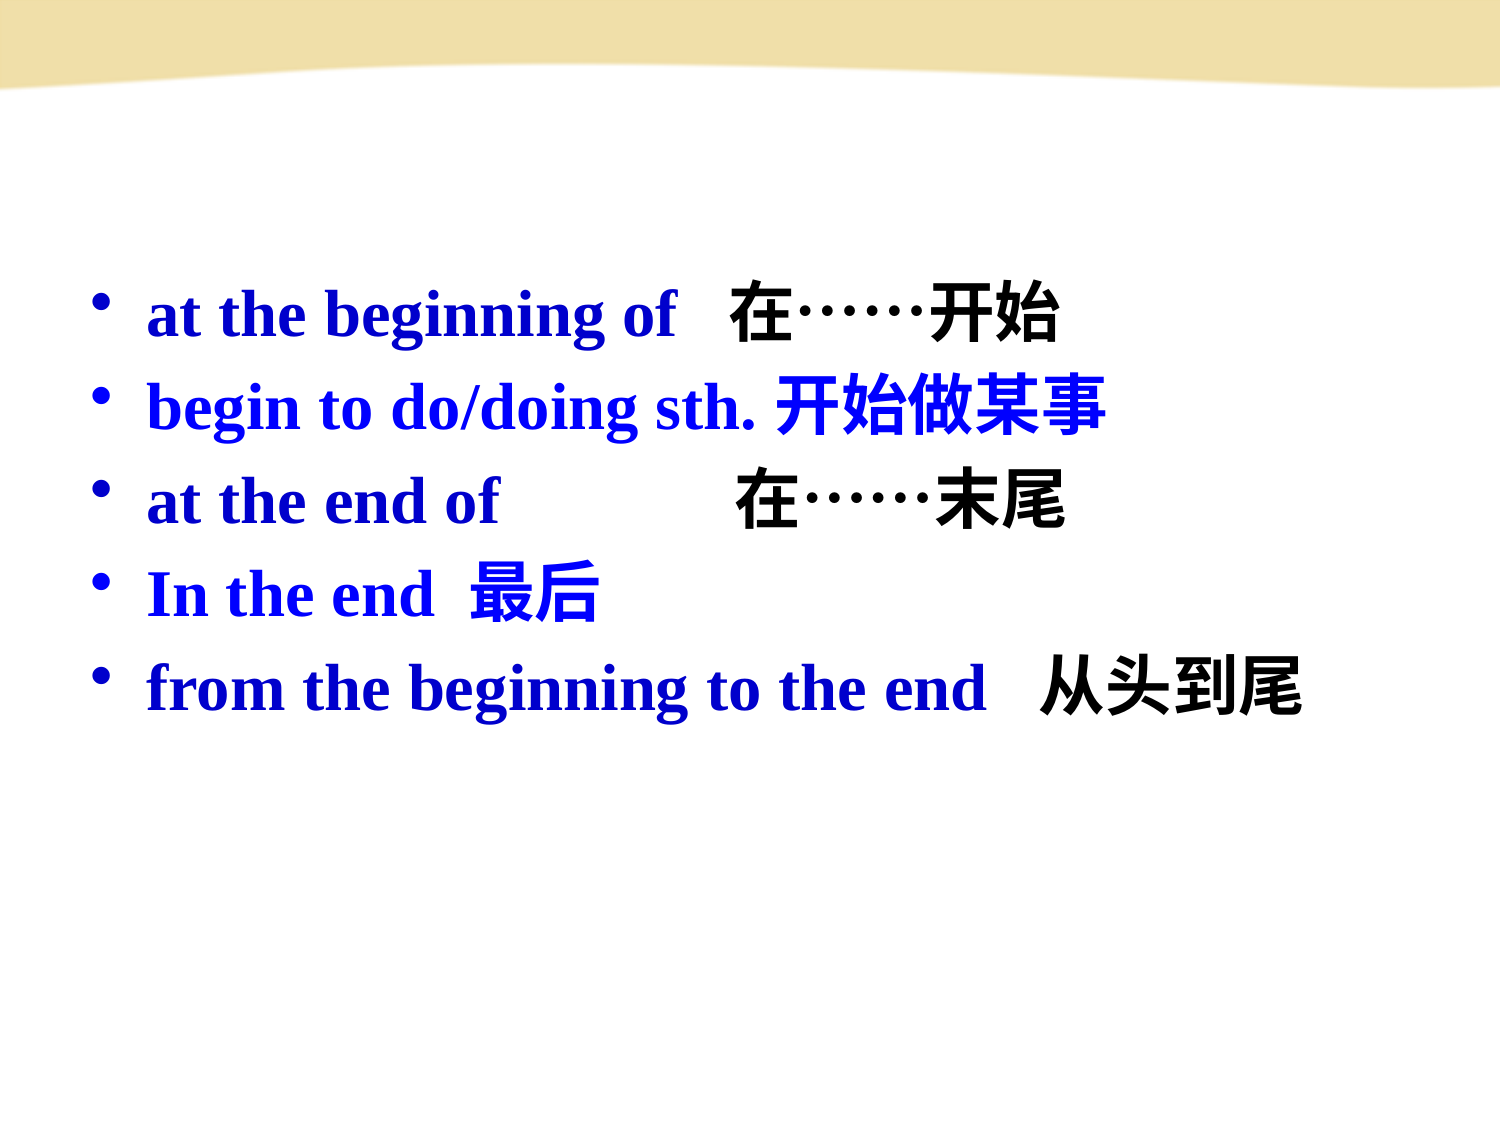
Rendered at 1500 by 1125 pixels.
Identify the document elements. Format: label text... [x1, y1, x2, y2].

picture [0, 0, 1500, 1125]
list at the beginning of 在……开始 begin to do/doing sth.开始做某事 at the end of 在……末尾 In the end 最后 from the beginning to the end 从头到尾 [75, 262, 1425, 1005]
